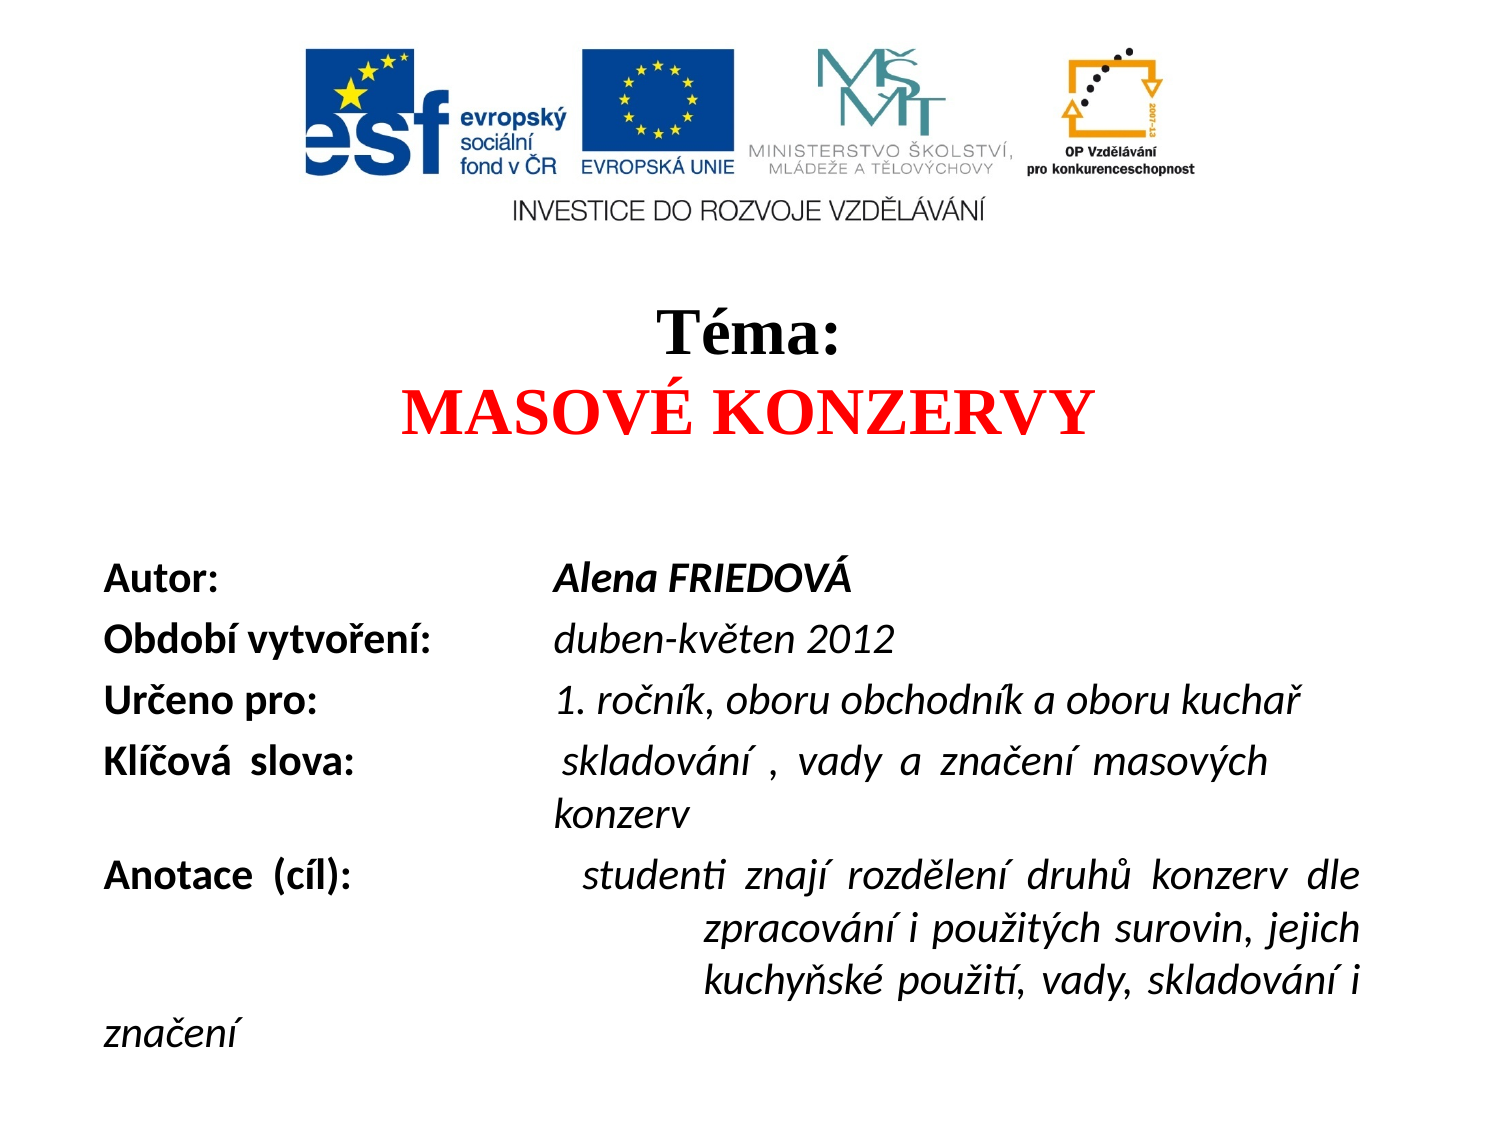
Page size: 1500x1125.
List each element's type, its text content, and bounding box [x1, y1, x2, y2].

title Téma: MASOVÉ KONZERVY [112, 278, 1388, 457]
subtitle Autor: Alena FRIEDOVÁ Období vytvoření: duben-květen 2012 Určeno pro: 1. ročník, oboru obchodník a oboru kuchař Klíčová slova: skladování , vady a značení masových konzerv Anotace (cíl): studenti znají rozdělení druhů konzerv dle zpracování i použitých surovin, jejich kuchyňské použití, vady, skladování i značení [88, 479, 1376, 1024]
picture [277, 30, 1223, 238]
